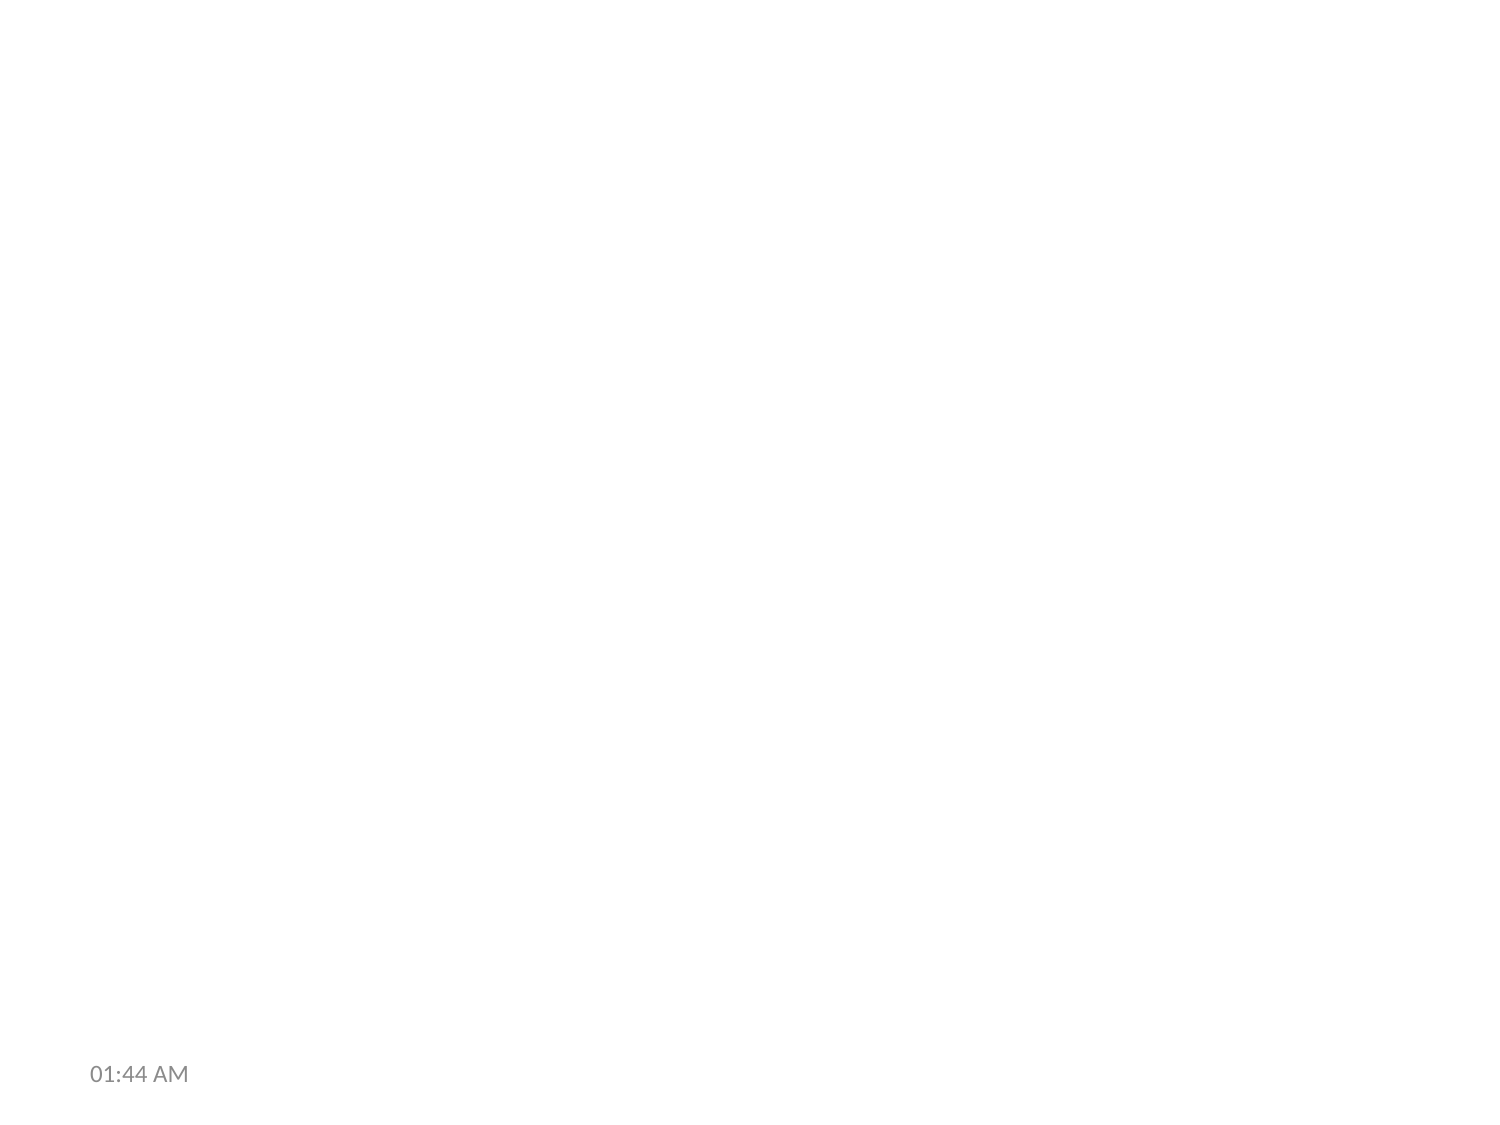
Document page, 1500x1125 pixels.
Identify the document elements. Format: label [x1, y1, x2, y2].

slide_number [75, 1042, 425, 1103]
